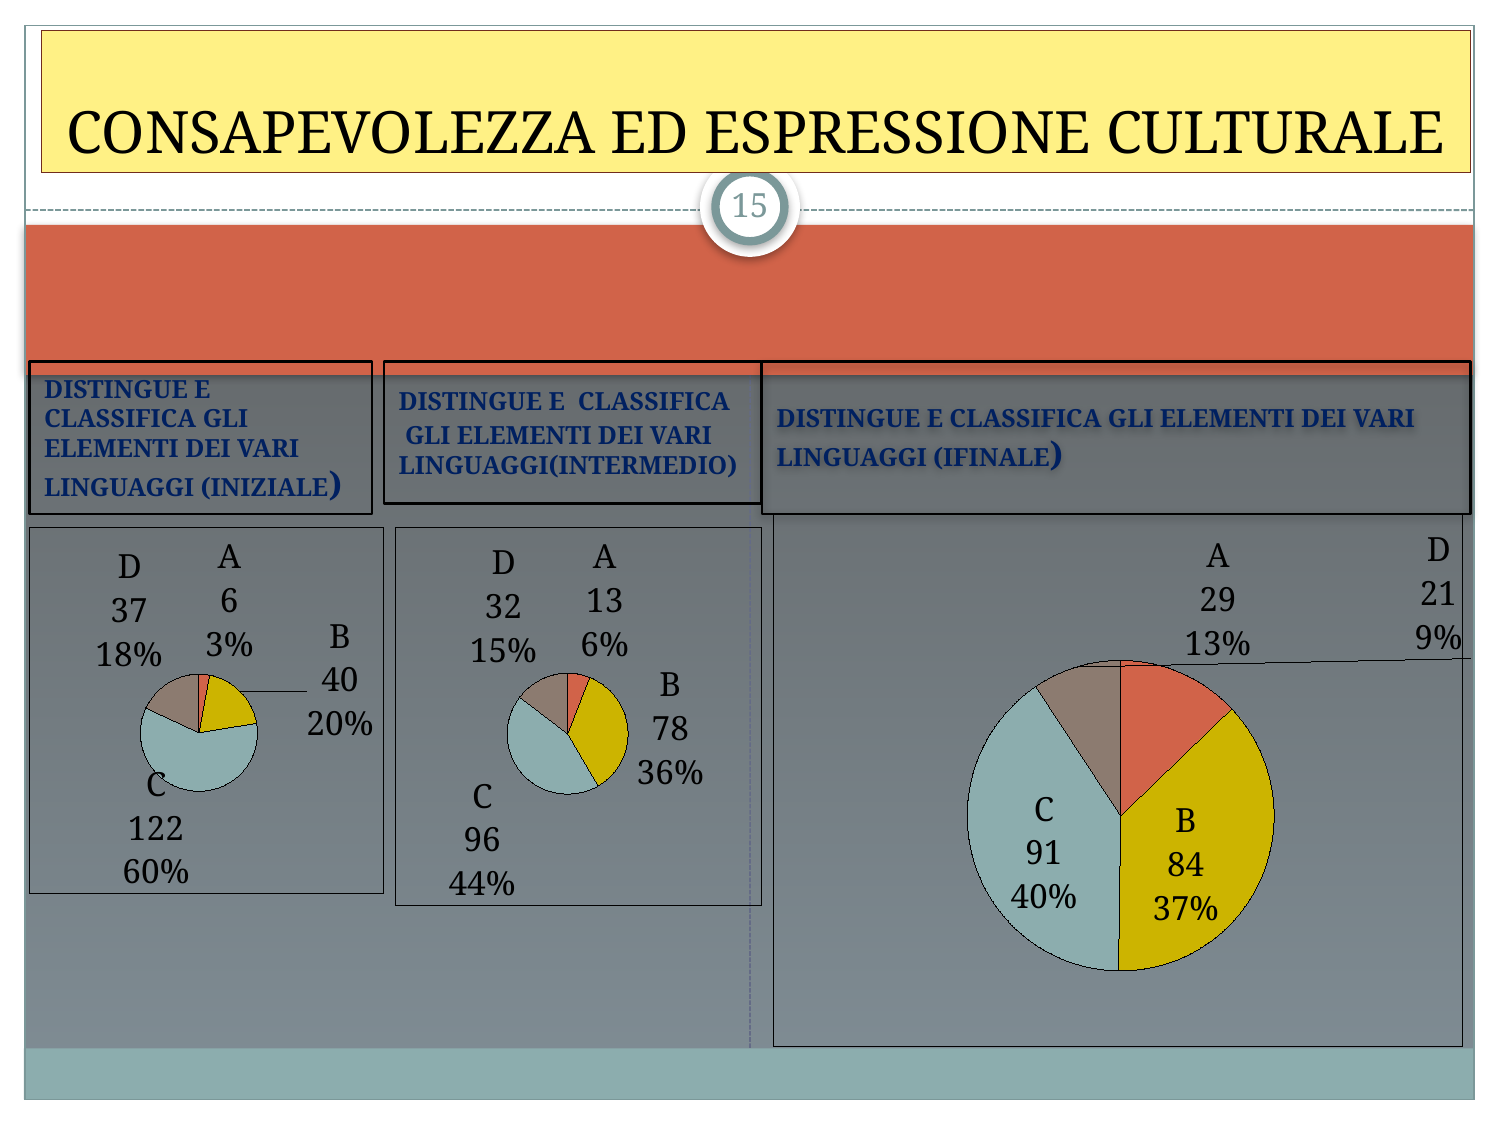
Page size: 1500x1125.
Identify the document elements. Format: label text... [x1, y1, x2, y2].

slide_number 15 [712, 173, 788, 244]
chart [395, 526, 763, 906]
list DISTINGUE E CLASSIFICA GLI ELEMENTI DEI VARI LINGUAGGI(INTERMEDIO) [383, 360, 761, 505]
title CONSAPEVOLEZZA ED ESPRESSIONE CULTURALE [41, 30, 1471, 173]
list DISTINGUE E CLASSIFICA GLI ELEMENTI DEI VARI LINGUAGGI (INIZIALE) [28, 360, 373, 515]
chart [29, 526, 385, 894]
chart [773, 514, 1471, 1048]
text_box DISTINGUE E CLASSIFICA GLI ELEMENTI DEI VARI LINGUAGGI (IFINALE) [761, 361, 1471, 515]
